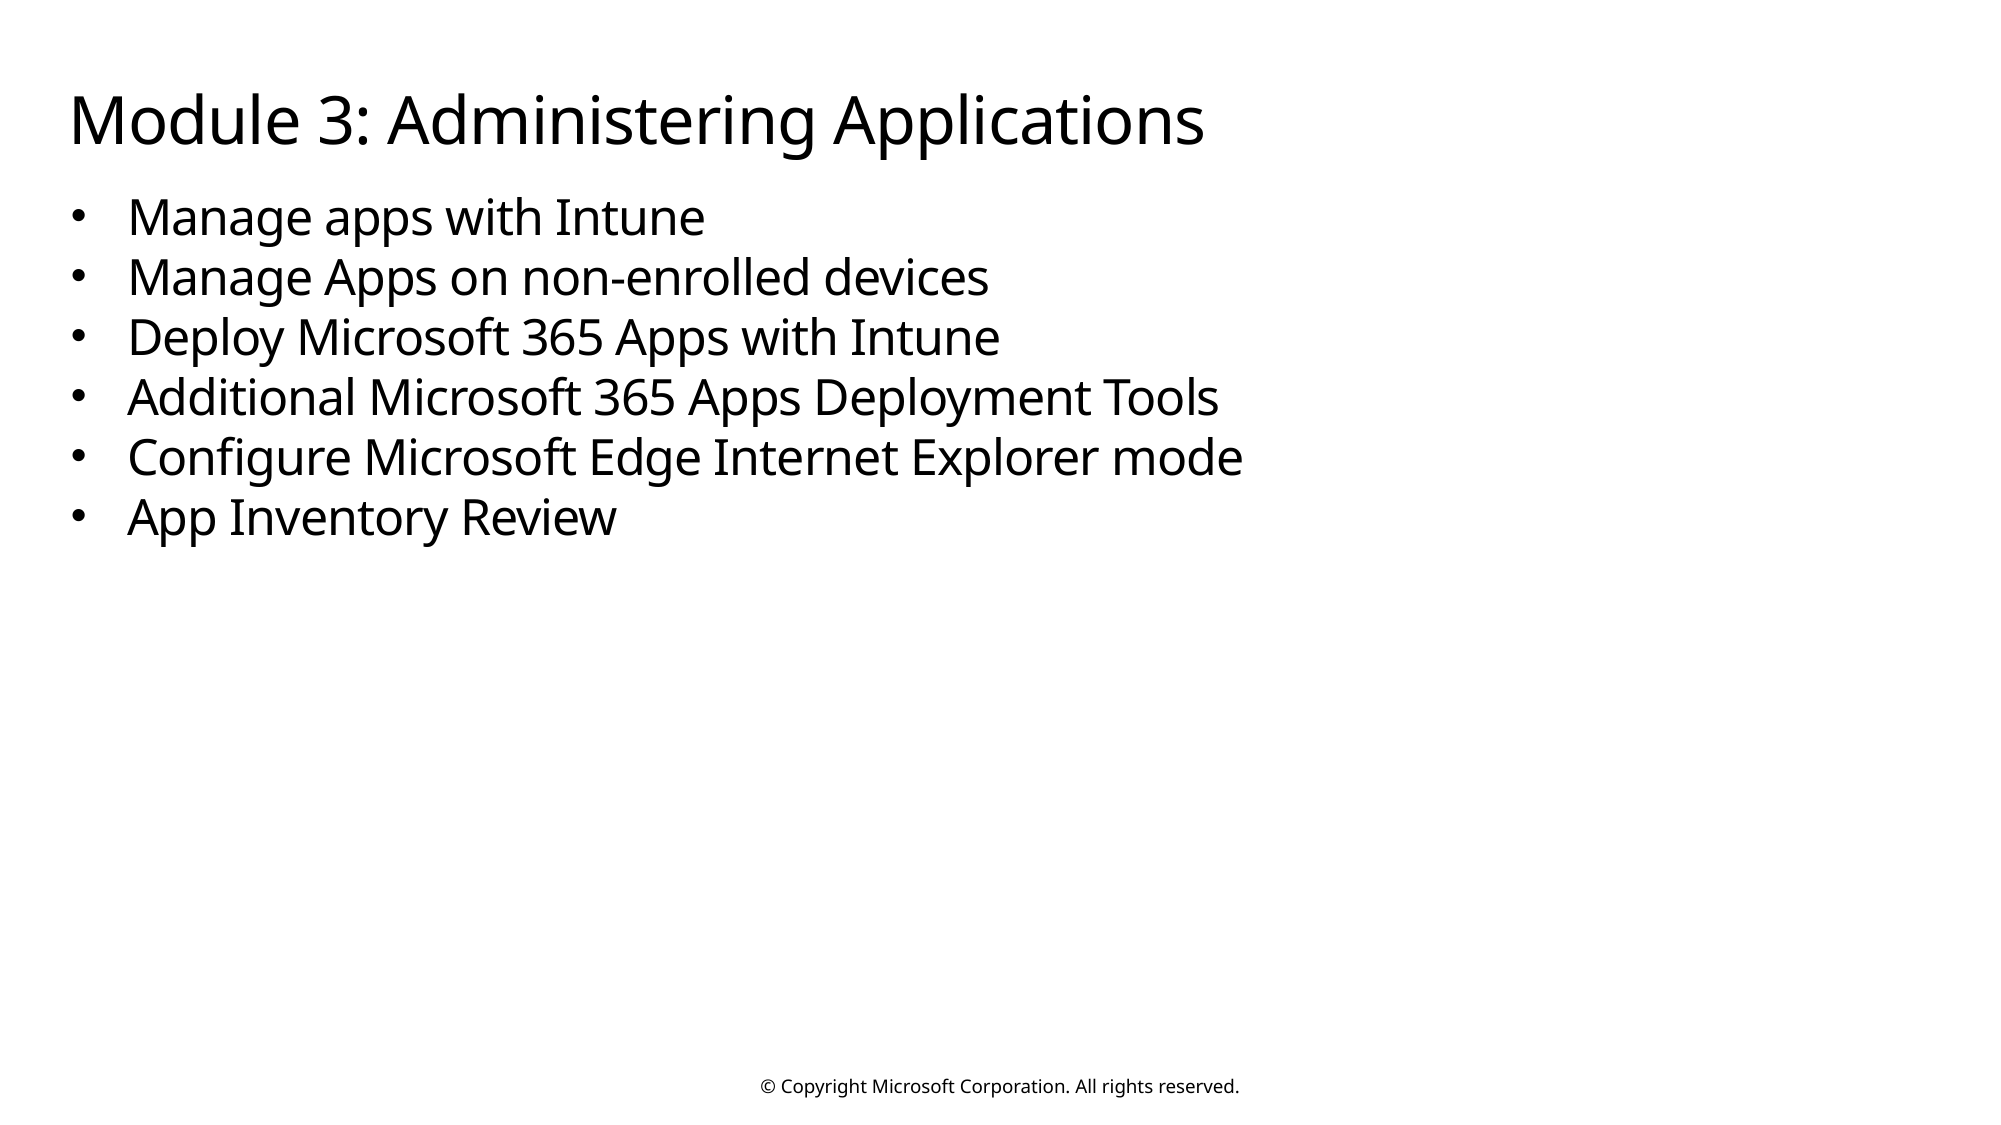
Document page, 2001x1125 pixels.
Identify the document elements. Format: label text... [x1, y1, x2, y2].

list Manage apps with Intune Manage Apps on non-enrolled devices Deploy Microsoft 365 Apps with Intune Additional Microsoft 365 Apps Deployment Tools Configure Microsoft Edge Internet Explorer mode App Inventory Review [70, 177, 1932, 557]
title Module 3: Administering Applications [68, 72, 1930, 178]
